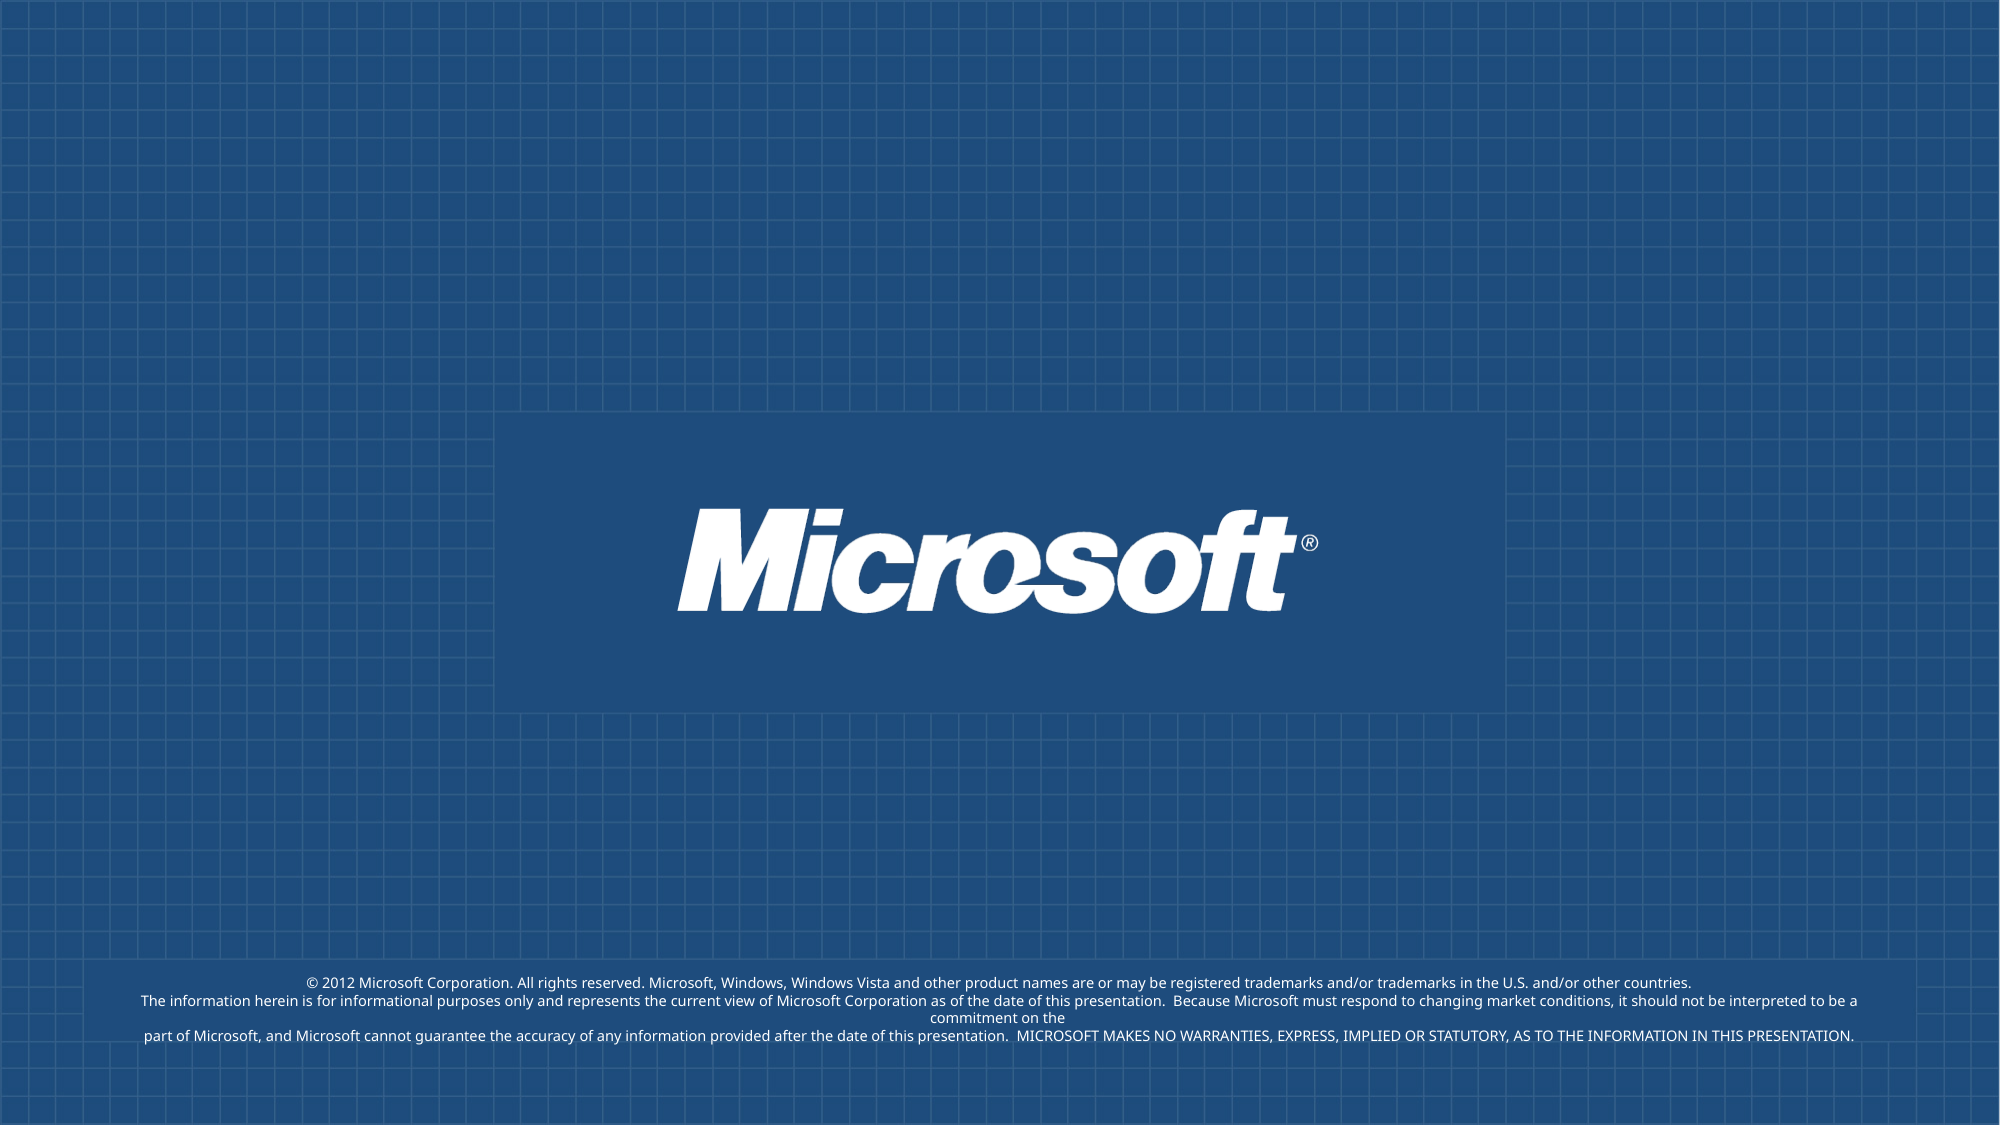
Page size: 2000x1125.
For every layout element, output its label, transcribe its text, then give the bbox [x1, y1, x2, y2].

picture [0, 0, 2000, 1125]
text_box © 2012 Microsoft Corporation. All rights reserved. Microsoft, Windows, Windows Vista and other product names are or may be registered trademarks and/or trademarks in the U.S. and/or other countries. The information herein is for informational purposes only and represents the current view of Microsoft Corporation as of the date of this presentation. Because Microsoft must respond to changing market conditions, it should not be interpreted to be a commitment on the part of Microsoft, and Microsoft cannot guarantee the accuracy of any information provided after the date of this presentation. MICROSOFT MAKES NO WARRANTIES, EXPRESS, IMPLIED OR STATUTORY, AS TO THE INFORMATION IN THIS PRESENTATION. [83, 966, 1917, 1052]
